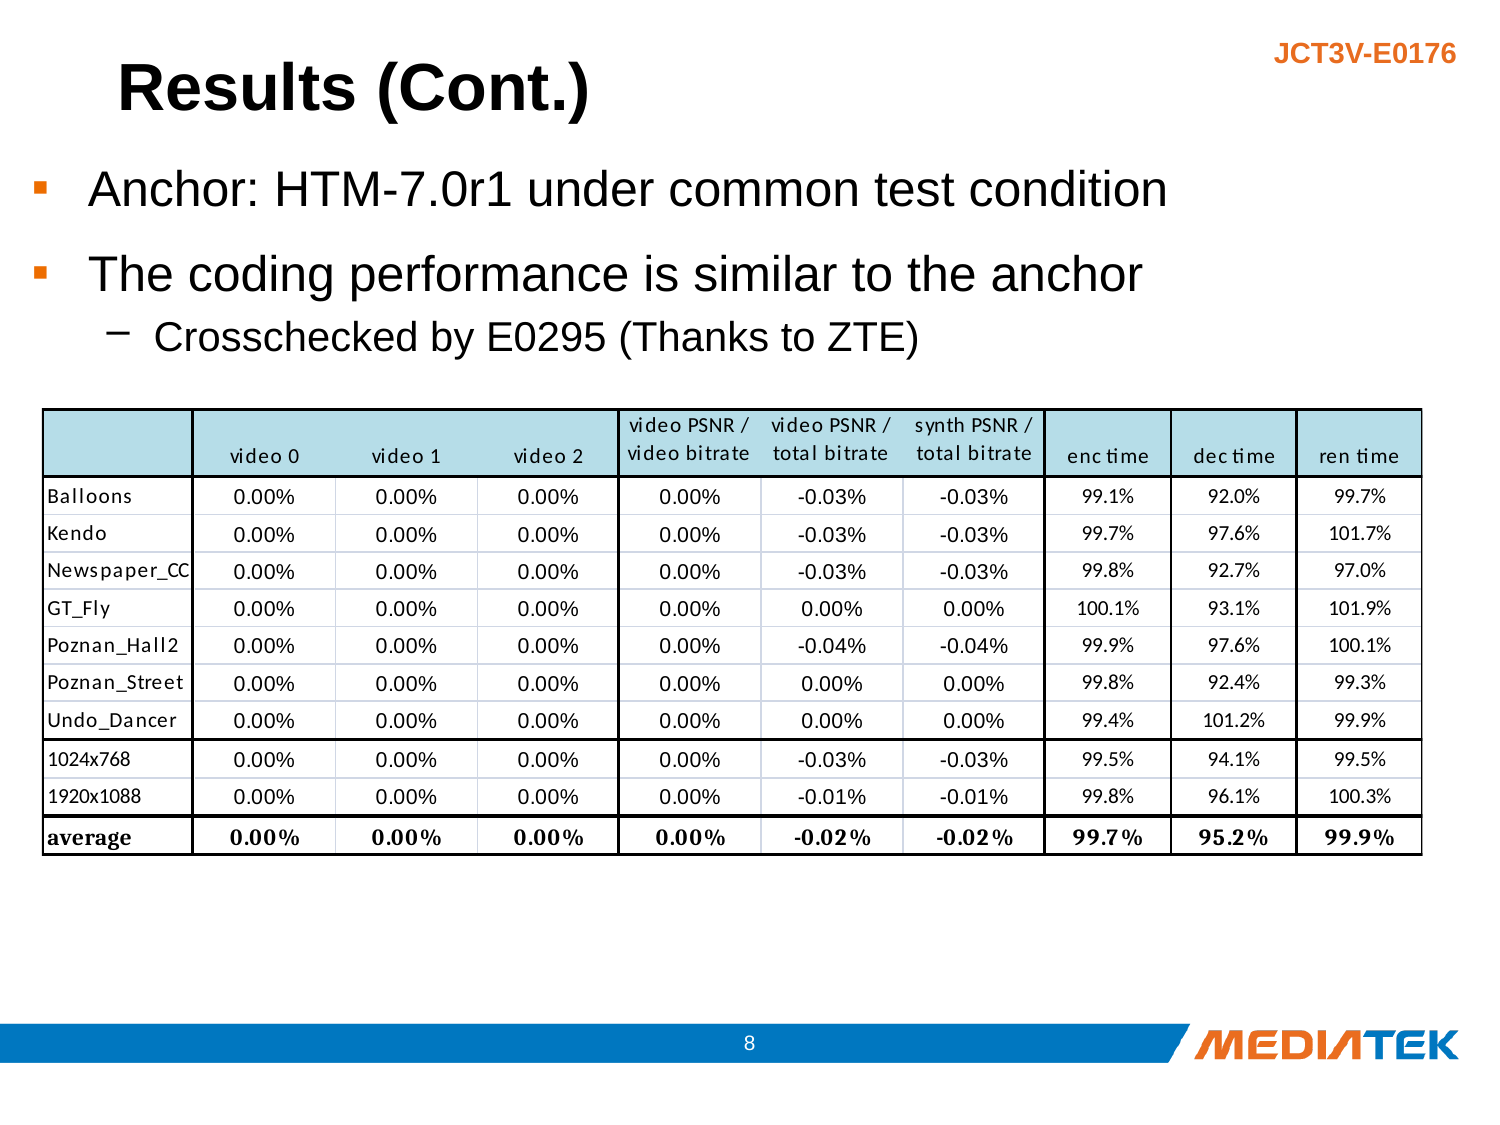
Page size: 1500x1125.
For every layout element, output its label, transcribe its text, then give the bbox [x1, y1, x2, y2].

slide_number 7 [711, 1022, 789, 1090]
title Results (Cont.) [101, 28, 1425, 138]
picture [0, 1023, 711, 1063]
list Anchor: HTM-7.0r1 under common test condition The coding performance is similar to the anchor Crosschecked by E0295 (Thanks to ZTE) [16, 148, 1483, 976]
picture [789, 1023, 1459, 1063]
picture [41, 408, 1425, 858]
